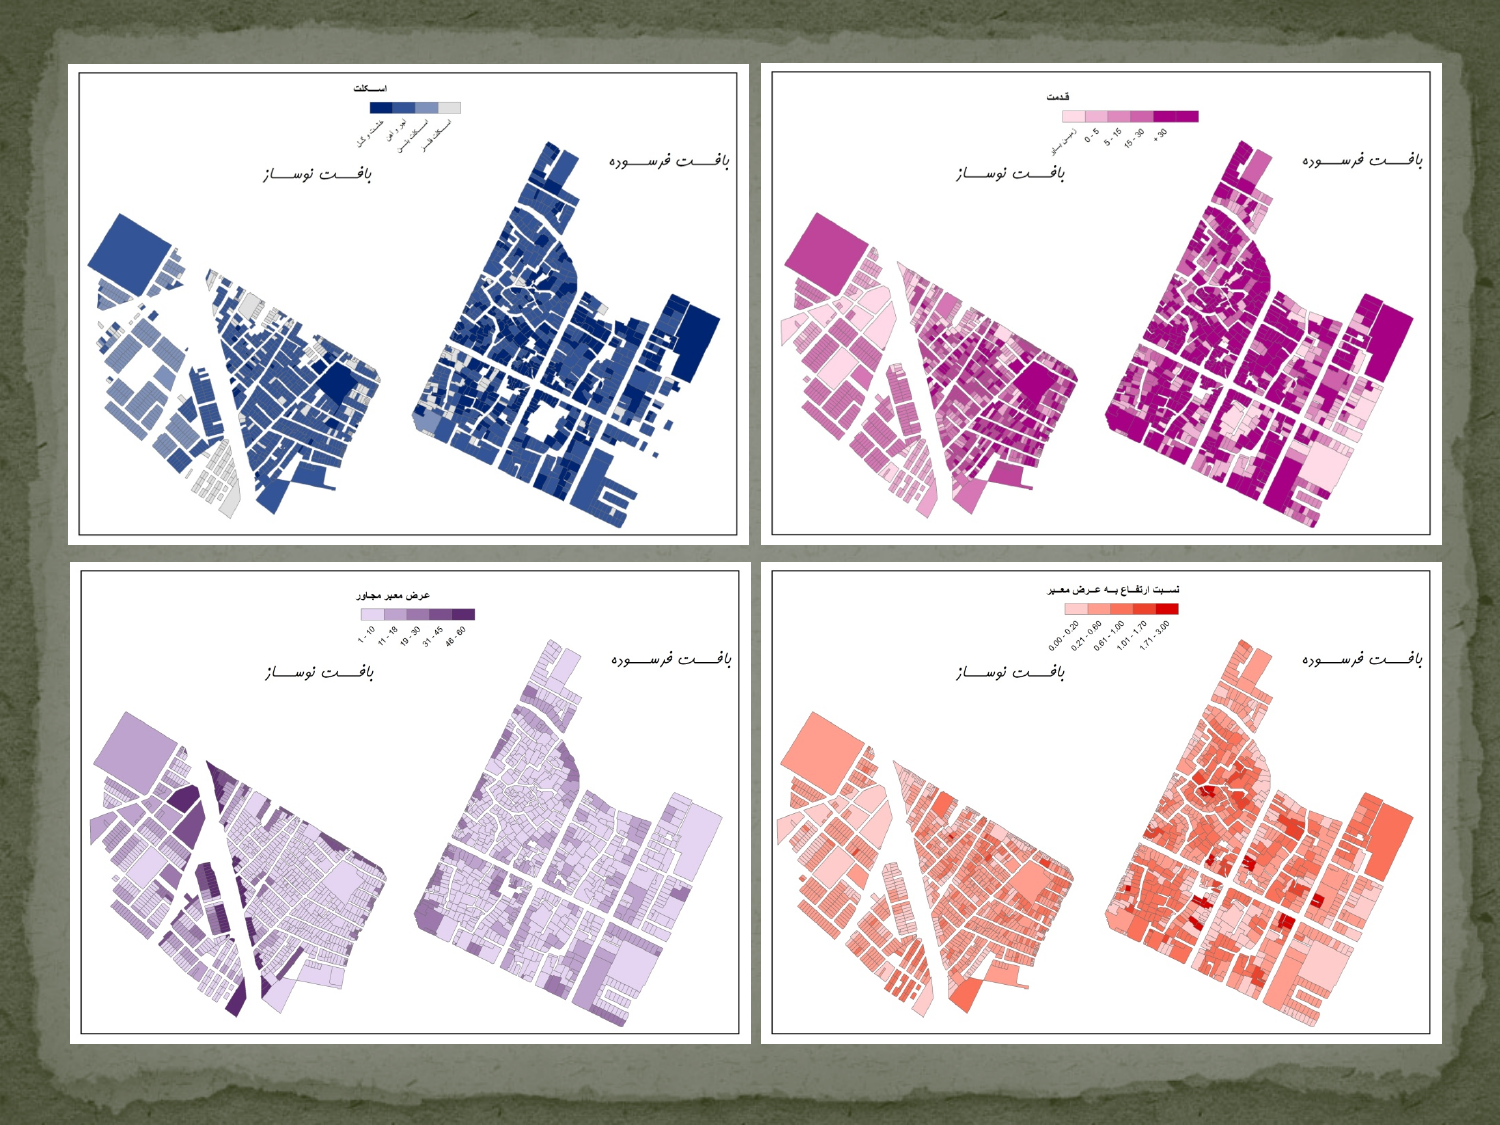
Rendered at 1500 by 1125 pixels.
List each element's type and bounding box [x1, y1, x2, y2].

picture [70, 562, 751, 1044]
picture [68, 64, 749, 545]
picture [761, 63, 1442, 545]
picture [761, 562, 1442, 1044]
